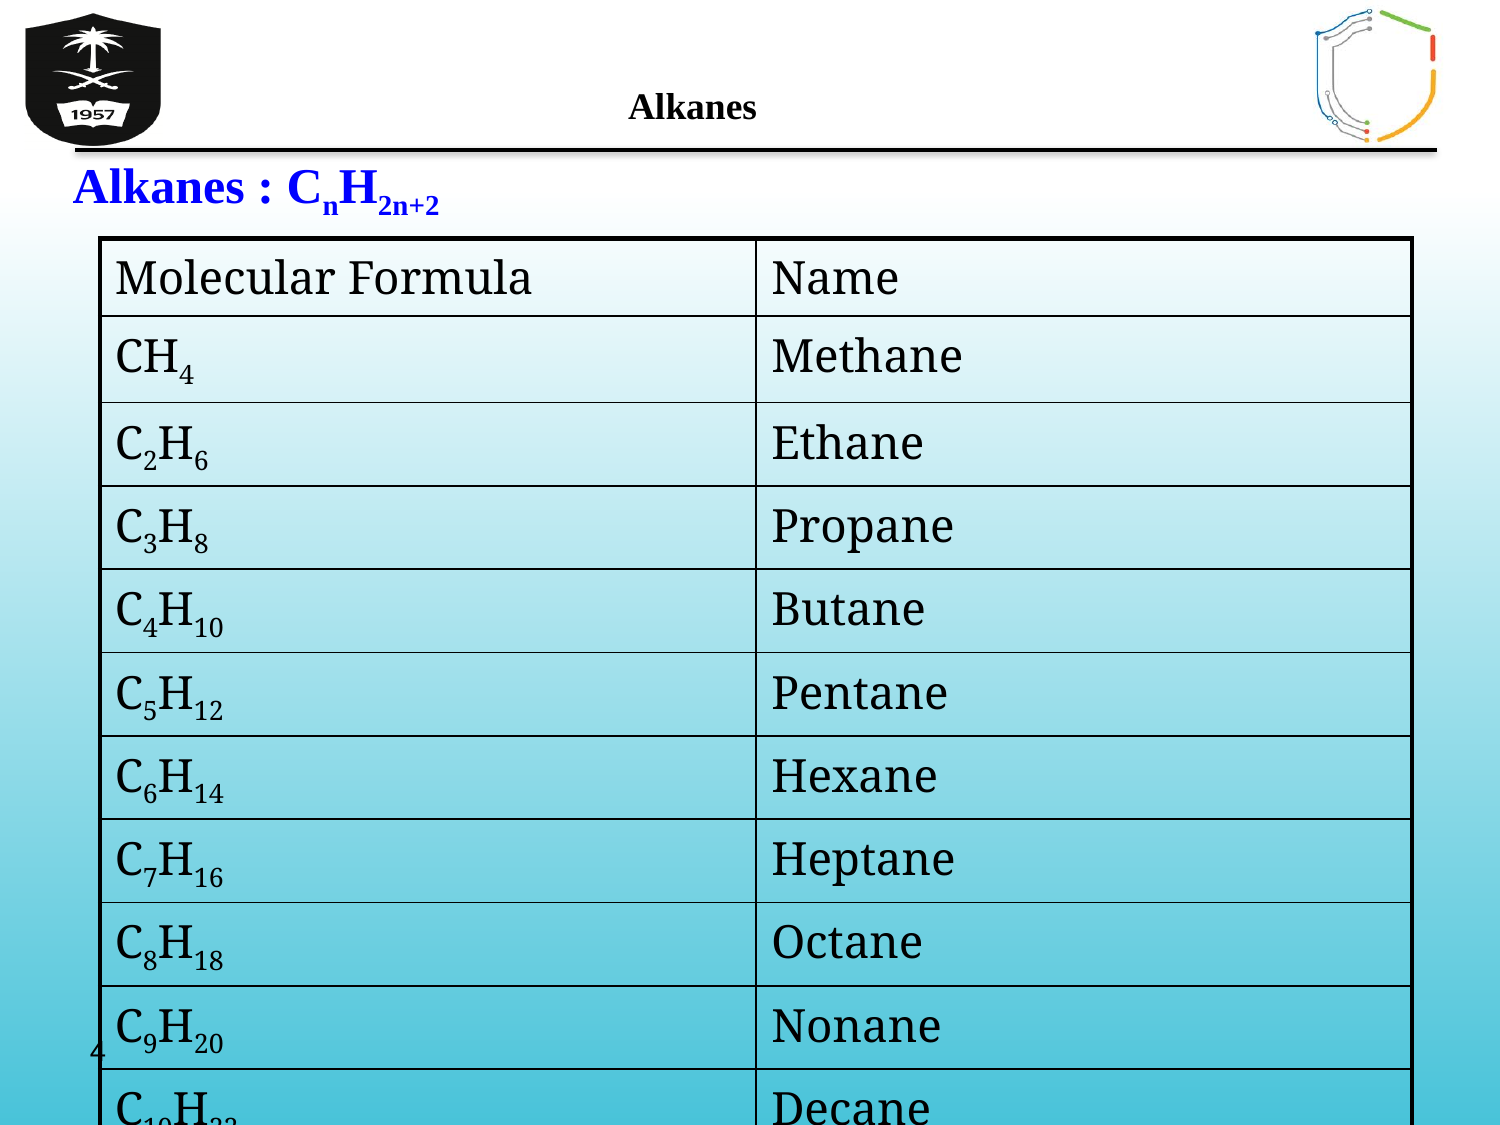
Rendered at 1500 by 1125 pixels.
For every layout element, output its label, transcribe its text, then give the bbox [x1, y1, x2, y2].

table_cell Octane [757, 903, 1410, 985]
text_box Alkanes [613, 74, 773, 135]
table_cell Propane [757, 487, 1410, 568]
table_cell Butane [757, 570, 1410, 652]
text_box 4 [75, 1024, 425, 1103]
table_cell Nonane [757, 987, 1410, 1068]
picture [24, 12, 163, 151]
picture [1287, 0, 1463, 165]
table_cell Pentane [757, 653, 1410, 735]
table_header Name [757, 241, 1410, 315]
table_cell C3H8 [102, 487, 755, 568]
table_cell C6H14 [102, 737, 755, 818]
table_cell C9H20 [102, 987, 755, 1068]
table_cell C4H10 [102, 570, 755, 652]
table_header Molecular Formula [102, 241, 755, 315]
table_cell C8H18 [102, 903, 755, 985]
table_cell CH4 [102, 317, 755, 402]
table_cell C2H6 [102, 403, 755, 485]
table_cell C5H12 [102, 653, 755, 735]
table_cell Methane [757, 317, 1410, 402]
title Alkanes : CnH2n+2 [0, 112, 538, 263]
table_cell Hexane [757, 737, 1410, 818]
table_cell C7H16 [102, 820, 755, 902]
table_cell C10H22 [102, 1070, 755, 1125]
table_cell Decane [757, 1070, 1410, 1125]
table_cell Heptane [757, 820, 1410, 902]
table_cell Ethane [757, 403, 1410, 485]
